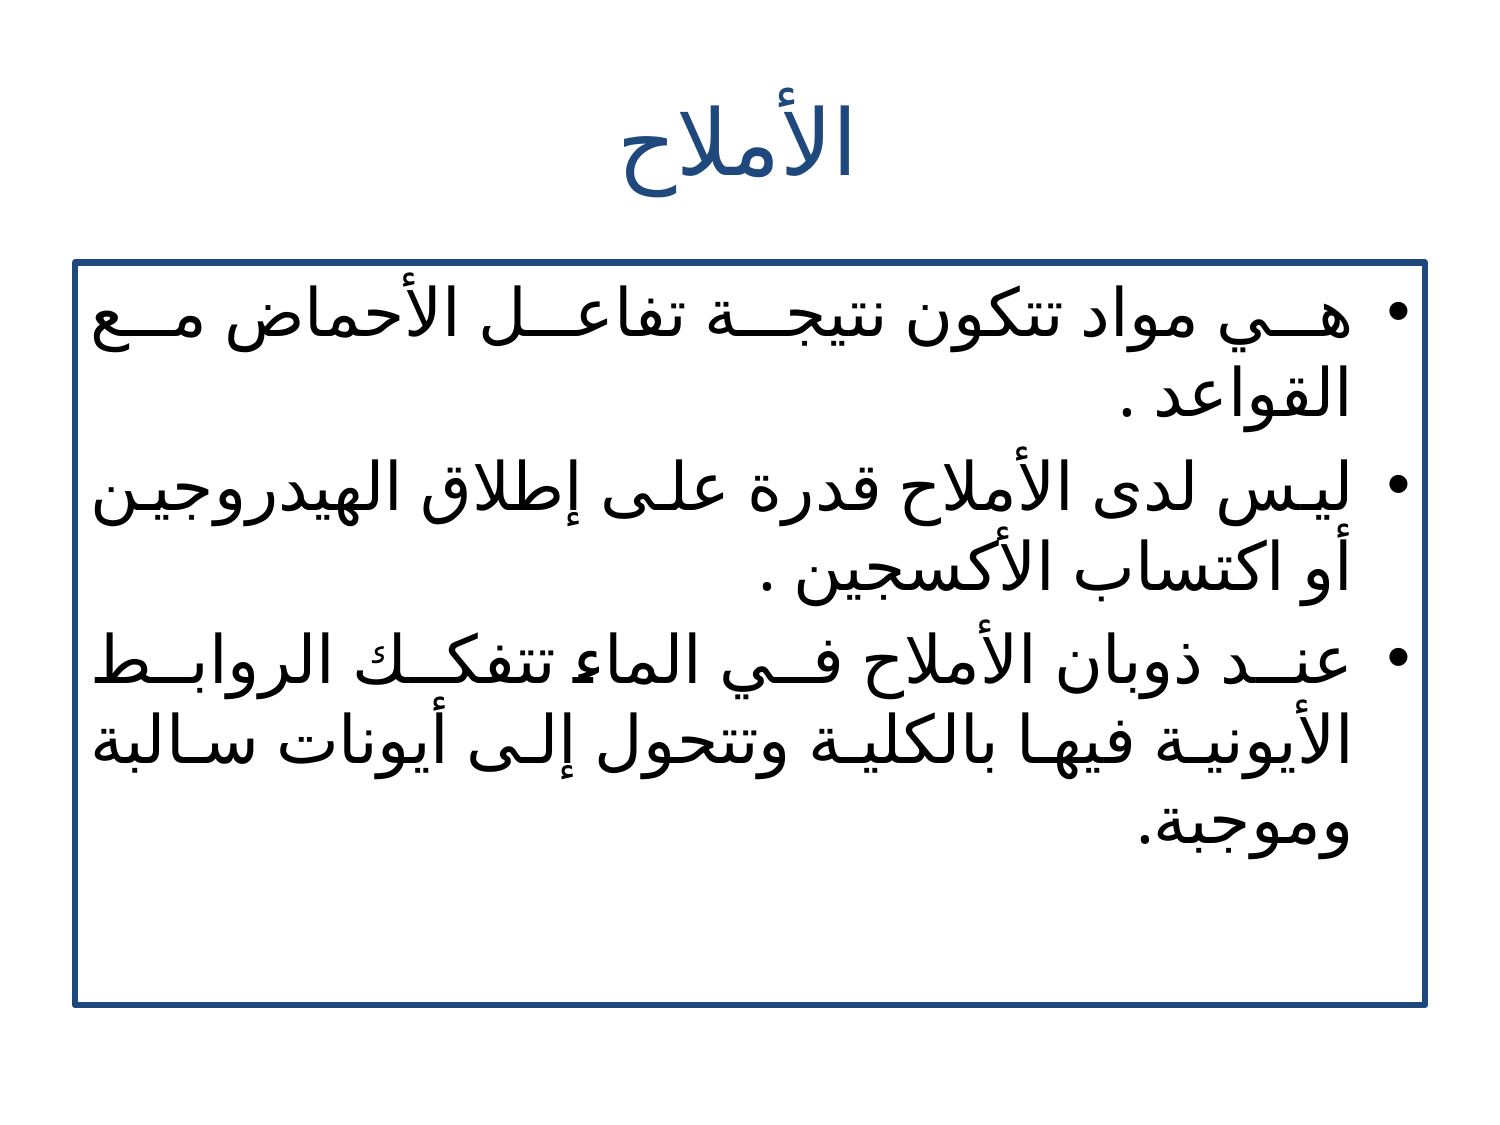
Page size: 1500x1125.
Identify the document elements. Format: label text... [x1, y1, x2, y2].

title الأملاح [75, 45, 1425, 233]
list هي مواد تتكون نتيجة تفاعل الأحماض مع القواعد . ليس لدى الأملاح قدرة على إطلاق الهيدروجين أو اكتساب الأكسجين . عند ذوبان الأملاح في الماء تتفكك الروابط الأيونية فيها بالكلية وتتحول إلى أيونات سالبة وموجبة. [75, 262, 1425, 1005]
